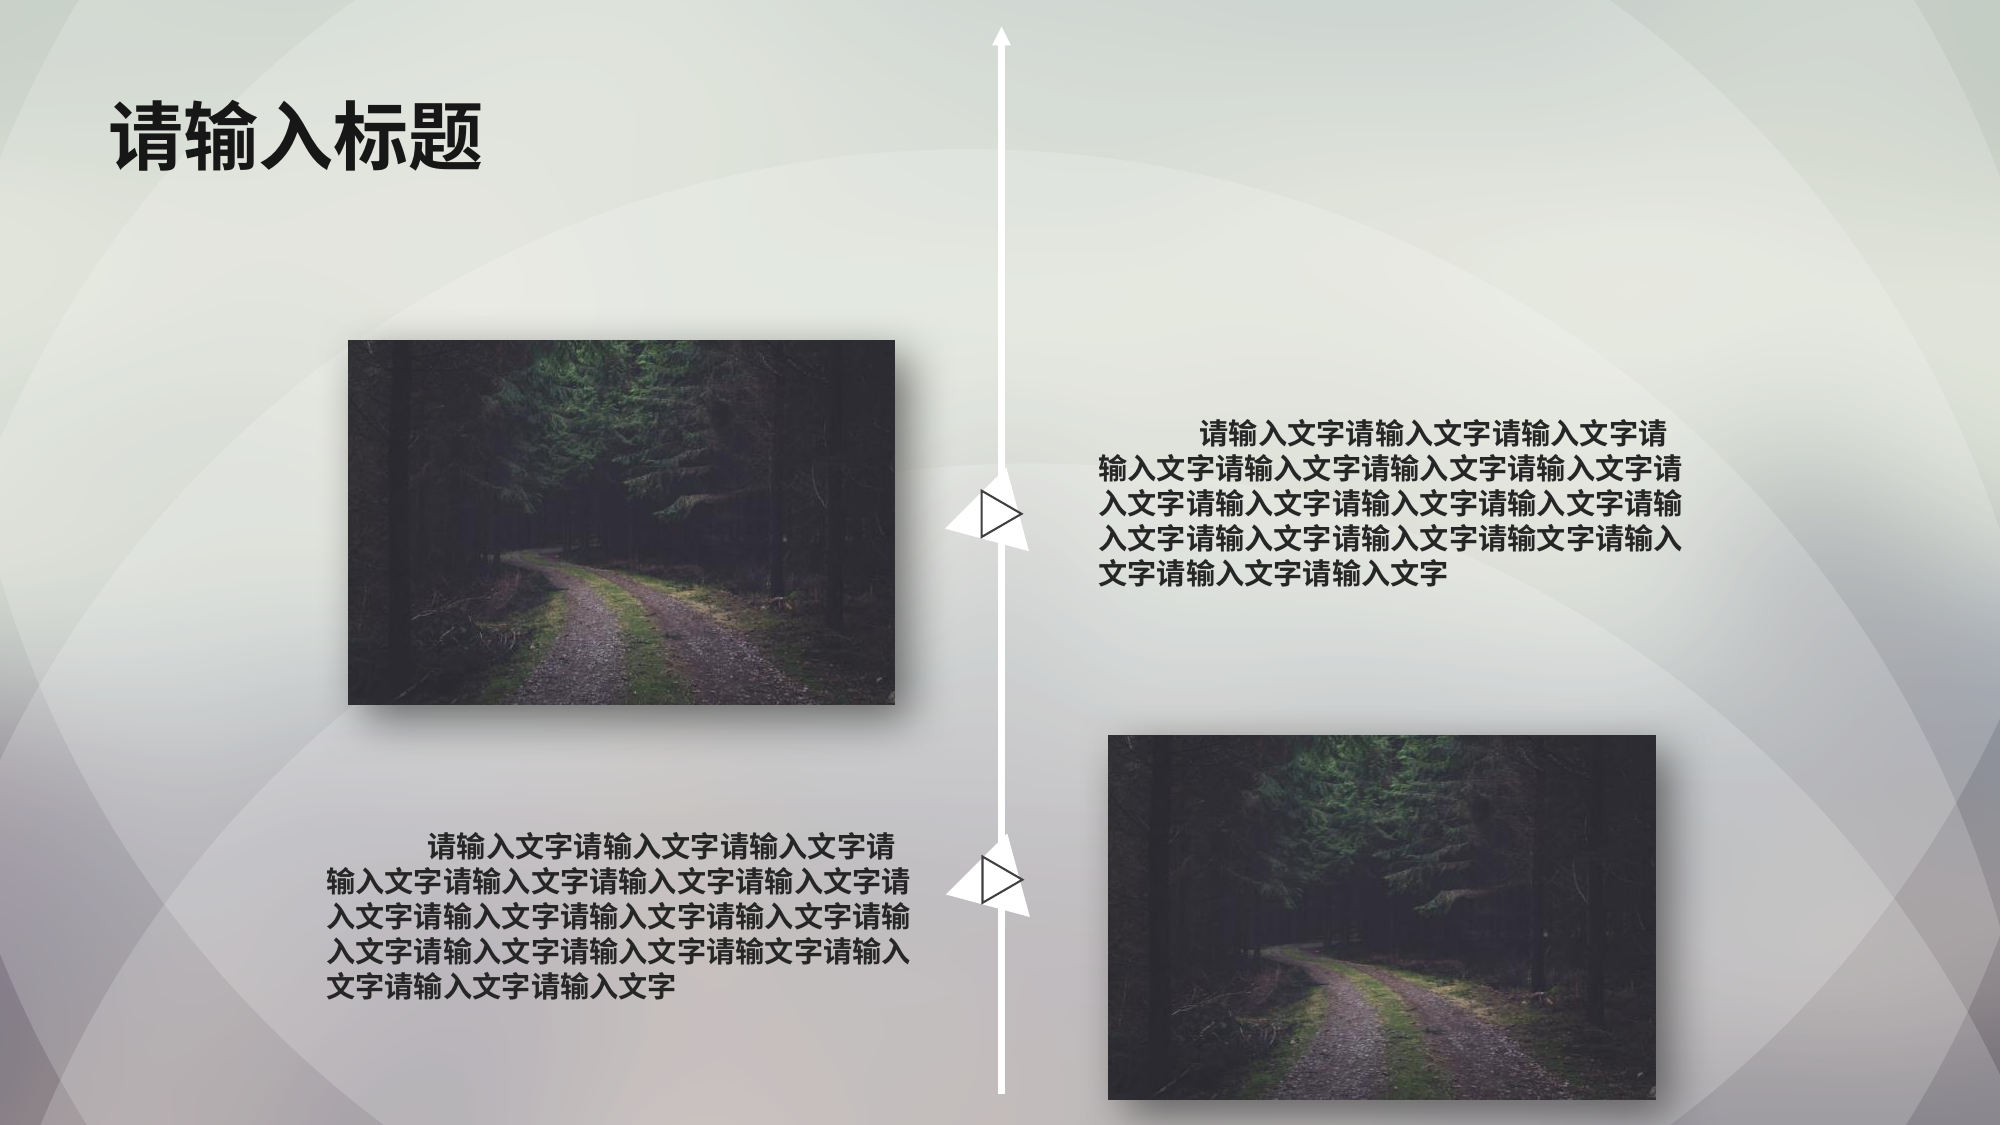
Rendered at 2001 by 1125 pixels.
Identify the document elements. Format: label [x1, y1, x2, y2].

picture [1108, 735, 1656, 1100]
picture [348, 340, 895, 705]
text_box [0, 0, 2000, 1125]
